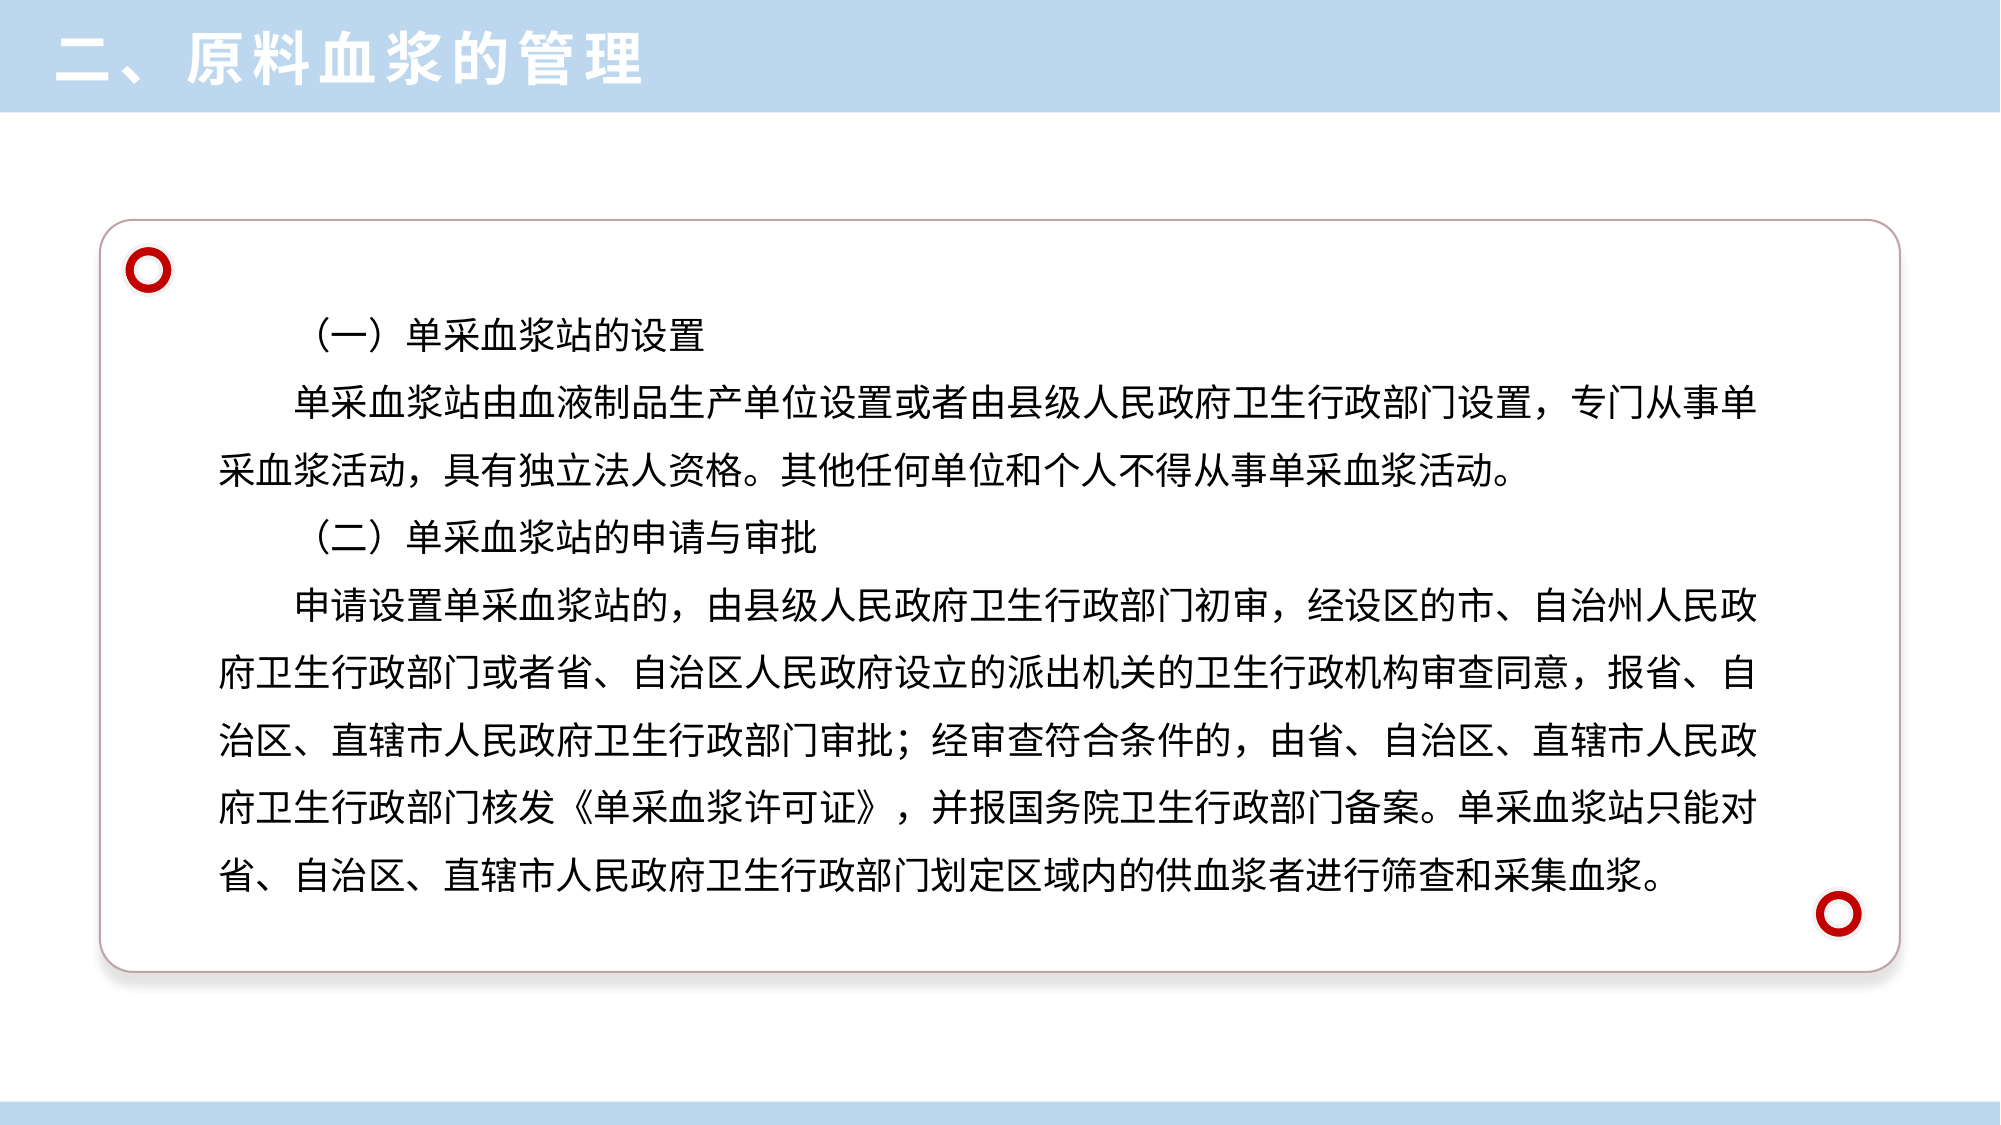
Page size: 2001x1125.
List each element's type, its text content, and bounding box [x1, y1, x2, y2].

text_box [99, 219, 1900, 972]
text_box 二、原料血浆的管理 [41, 16, 655, 98]
